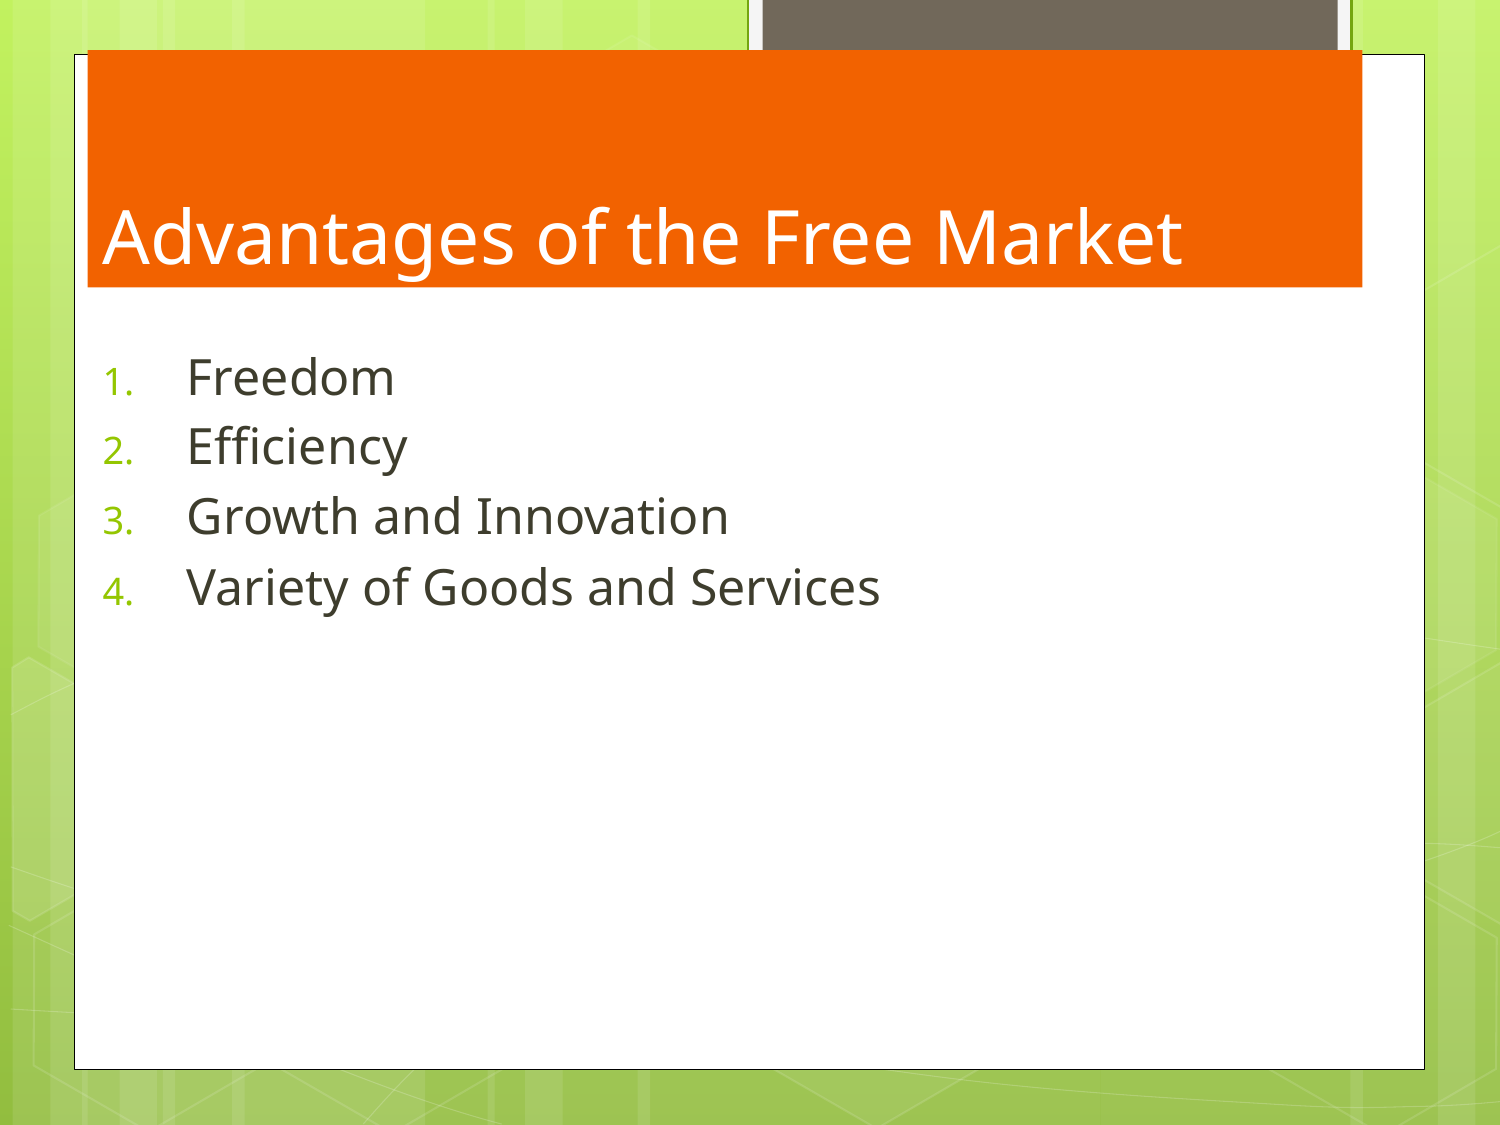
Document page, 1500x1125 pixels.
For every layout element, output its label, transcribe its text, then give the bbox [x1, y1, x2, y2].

title Advantages of the Free Market [87, 50, 1363, 288]
list Freedom Efficiency Growth and Innovation Variety of Goods and Services [87, 337, 1363, 1013]
